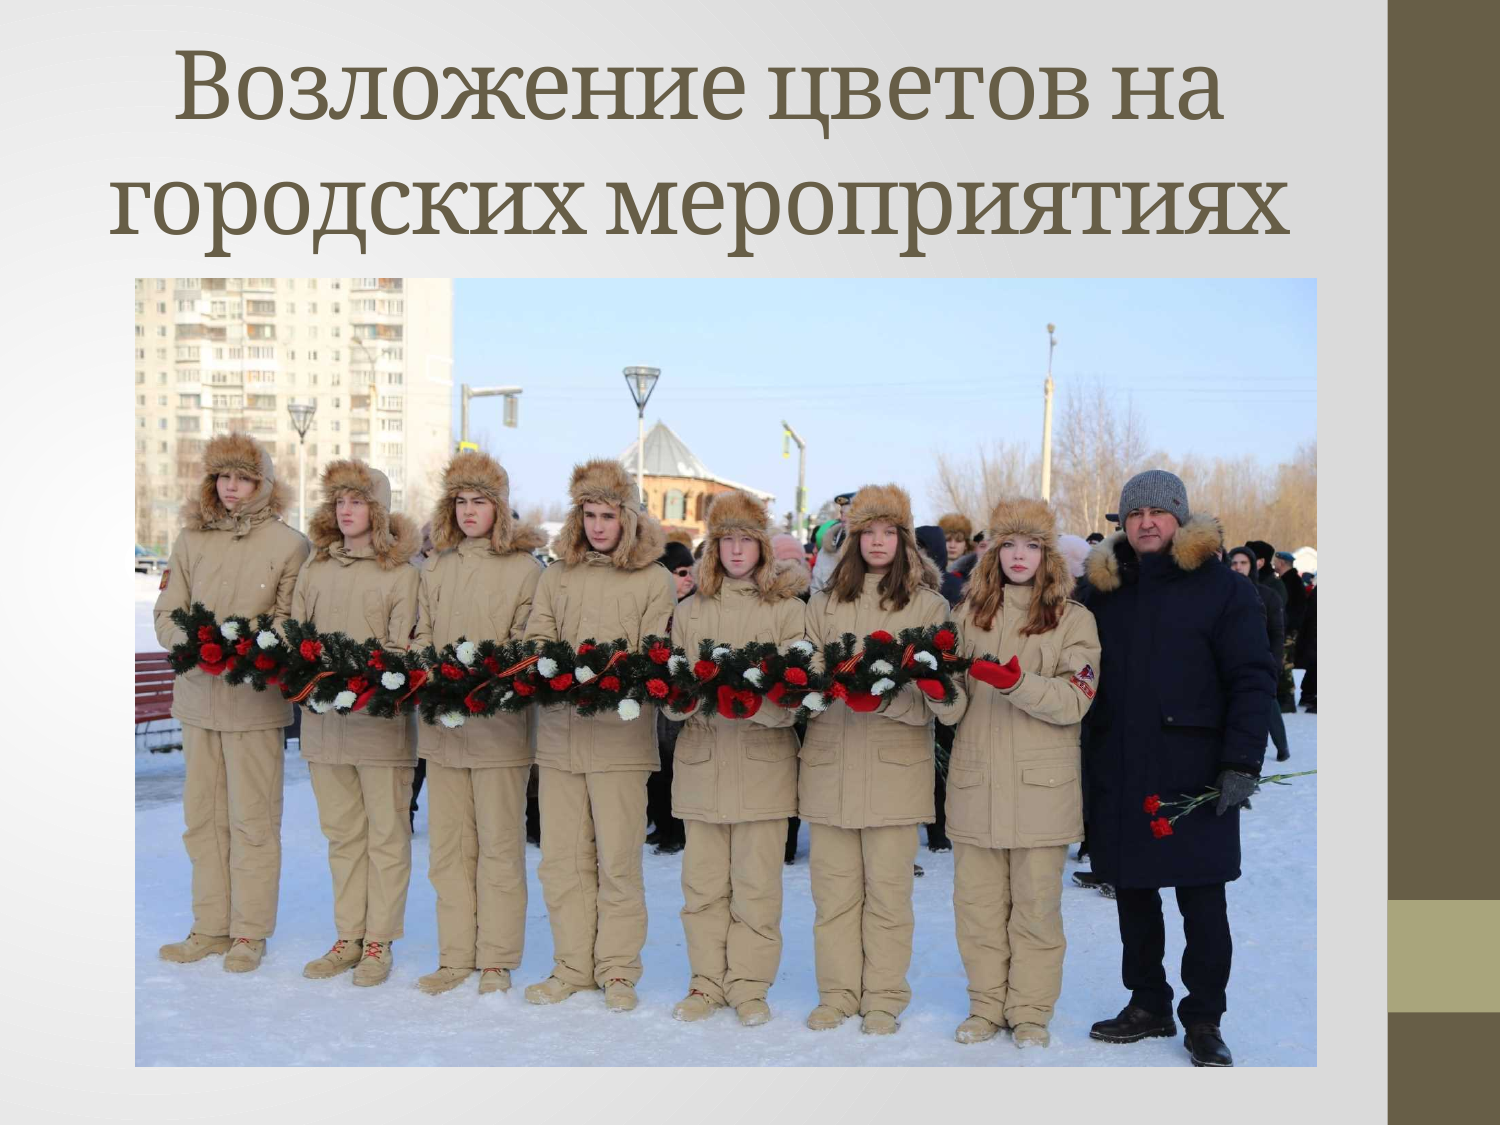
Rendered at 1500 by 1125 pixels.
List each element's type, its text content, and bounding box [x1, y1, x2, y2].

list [135, 278, 1318, 1067]
title Возложение цветов на городских мероприятиях [75, 45, 1325, 233]
